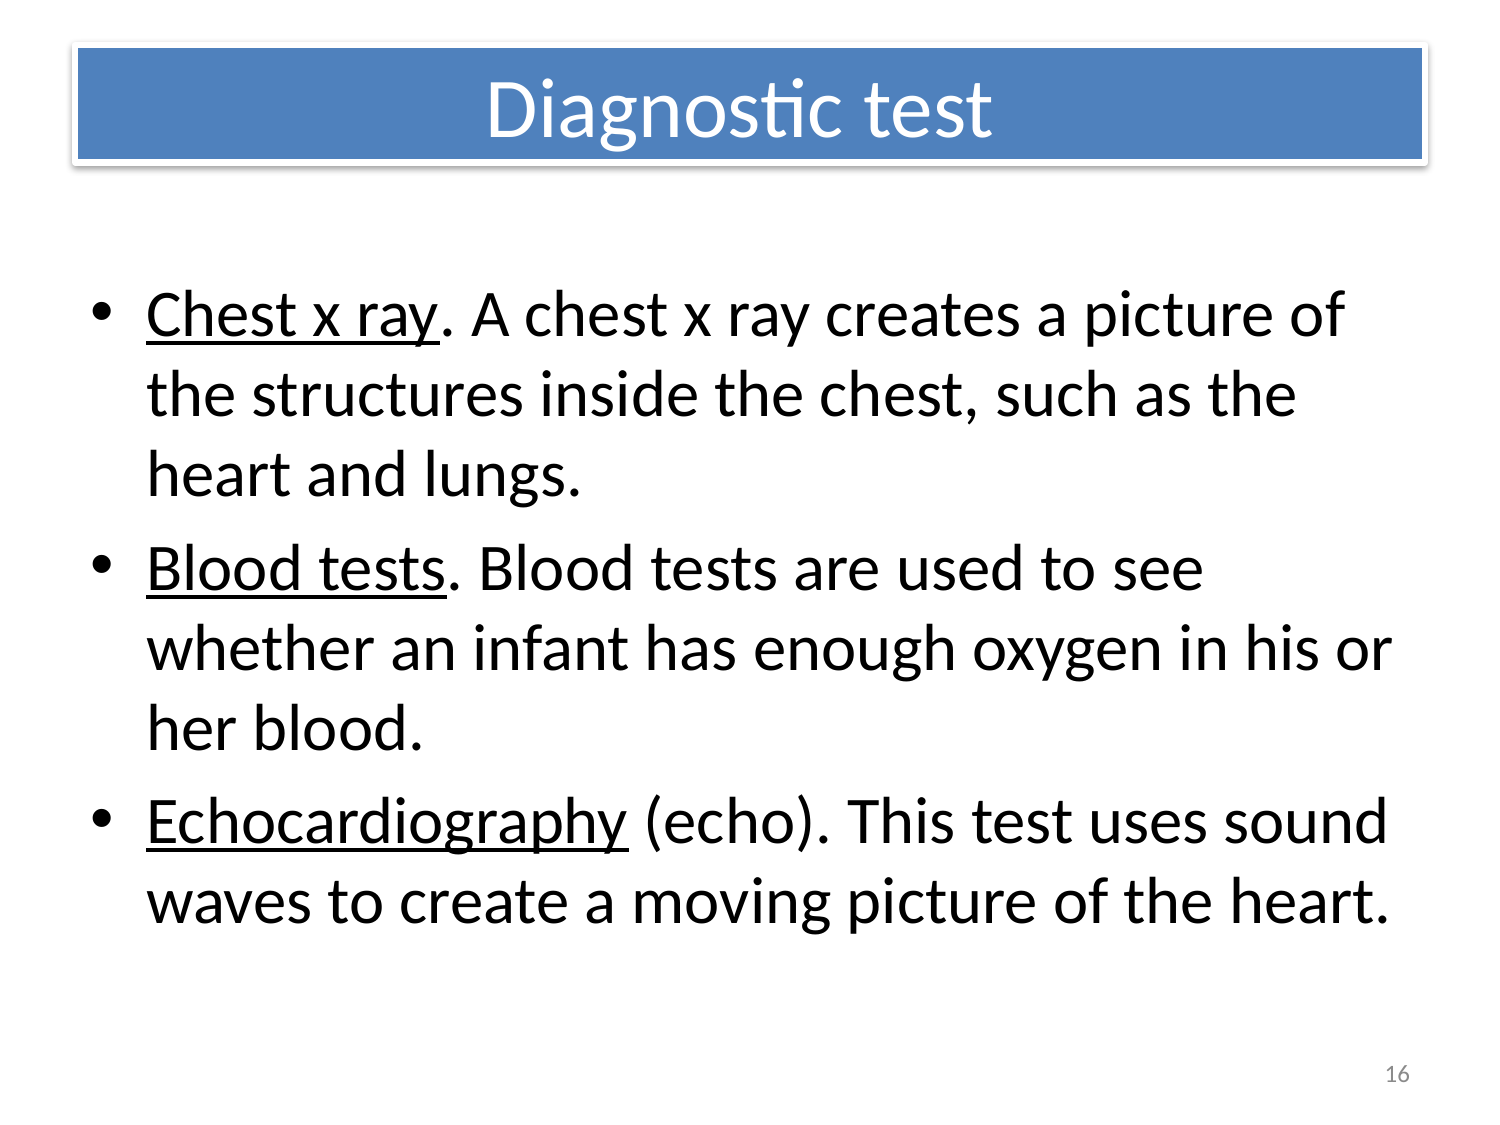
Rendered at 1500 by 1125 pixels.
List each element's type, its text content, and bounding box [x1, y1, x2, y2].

list Chest x ray. A chest x ray creates a picture of the structures inside the chest, such as the heart and lungs. Blood tests. Blood tests are used to see whether an infant has enough oxygen in his or her blood. Echocardiography (echo). This test uses sound waves to create a moving picture of the heart. [75, 262, 1425, 1005]
slide_number 16 [1074, 1042, 1425, 1103]
title Diagnostic test [72, 42, 1428, 166]
